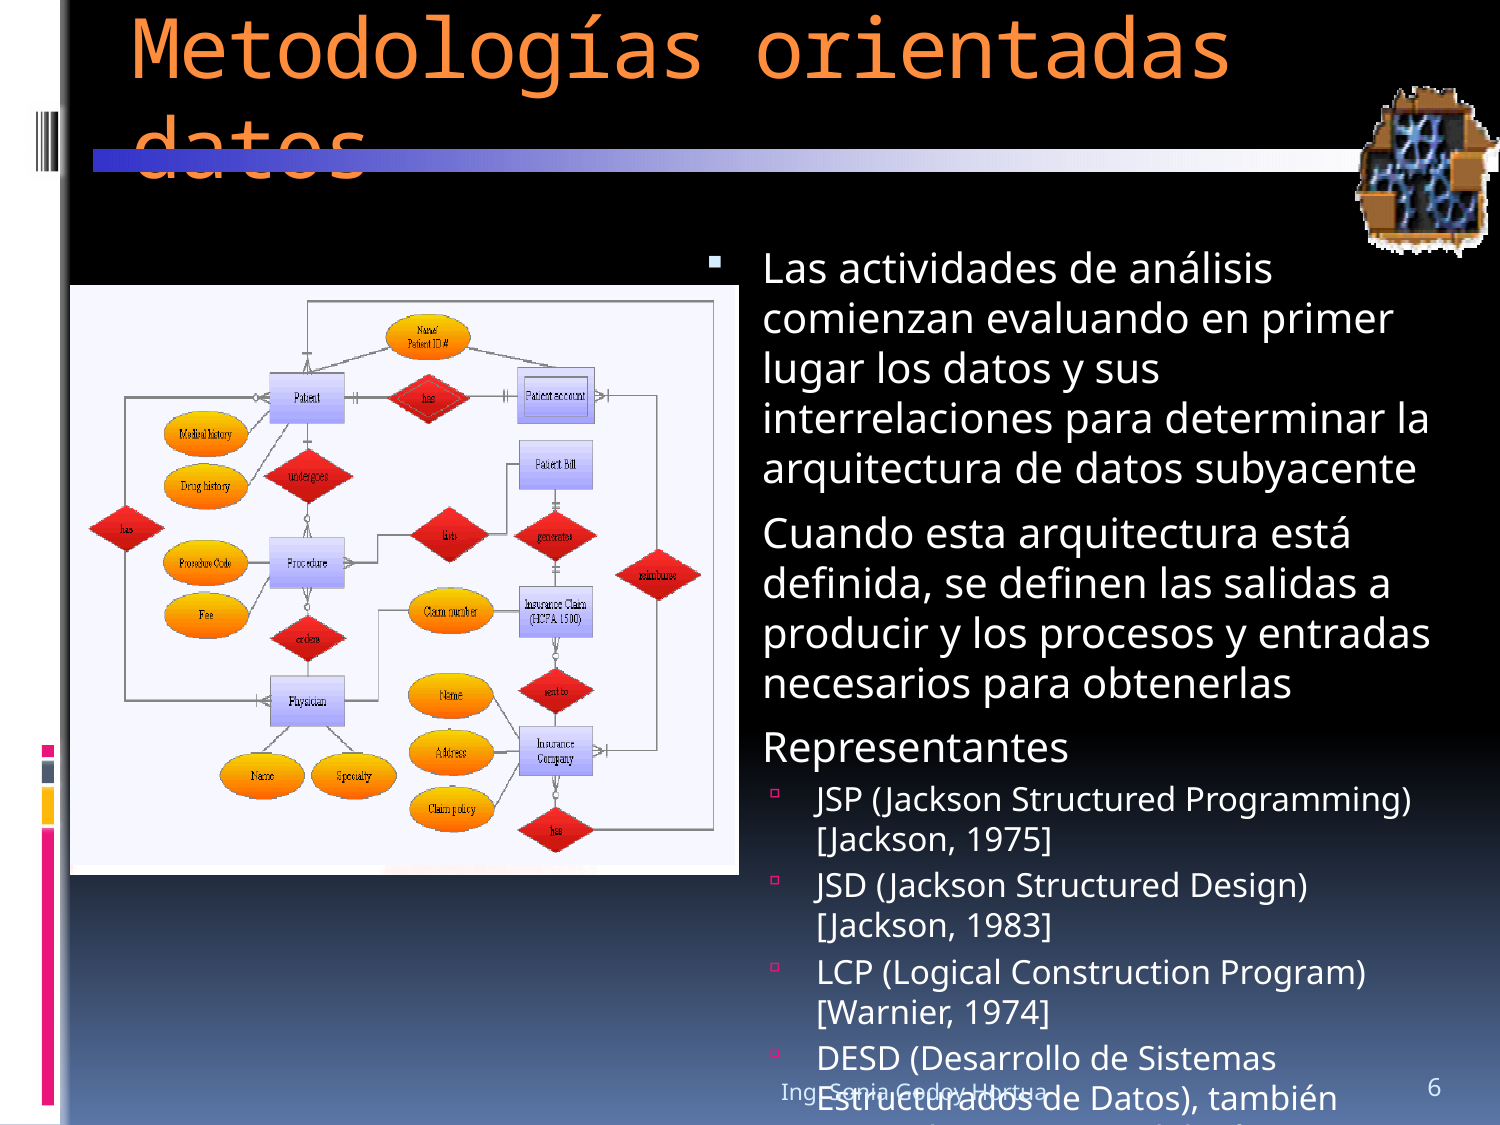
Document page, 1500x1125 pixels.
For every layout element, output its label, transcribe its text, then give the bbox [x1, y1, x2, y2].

footer Ing. Sonia Godoy Hortua [150, 1052, 1063, 1113]
picture [69, 284, 739, 875]
picture [93, 85, 1500, 259]
slide_number 6 [1412, 1052, 1488, 1113]
list Las actividades de análisis comienzan evaluando en primer lugar los datos y sus interrelaciones para determinar la arquitectura de datos subyacente Cuando esta arquitectura está definida, se definen las salidas a producir y los procesos y entradas necesarios para obtenerlas Representantes JSP (Jackson Structured Programming) [Jackson, 1975] JSD (Jackson Structured Design) [Jackson, 1983] LCP (Logical Construction Program) [Warnier, 1974] DESD (Desarrollo de Sistemas Estructurados de Datos), también conocido como metodología Warnier-Orr [Orr, 1977] [679, 269, 1454, 1114]
title Metodologías orientadas datos [117, 0, 1468, 77]
